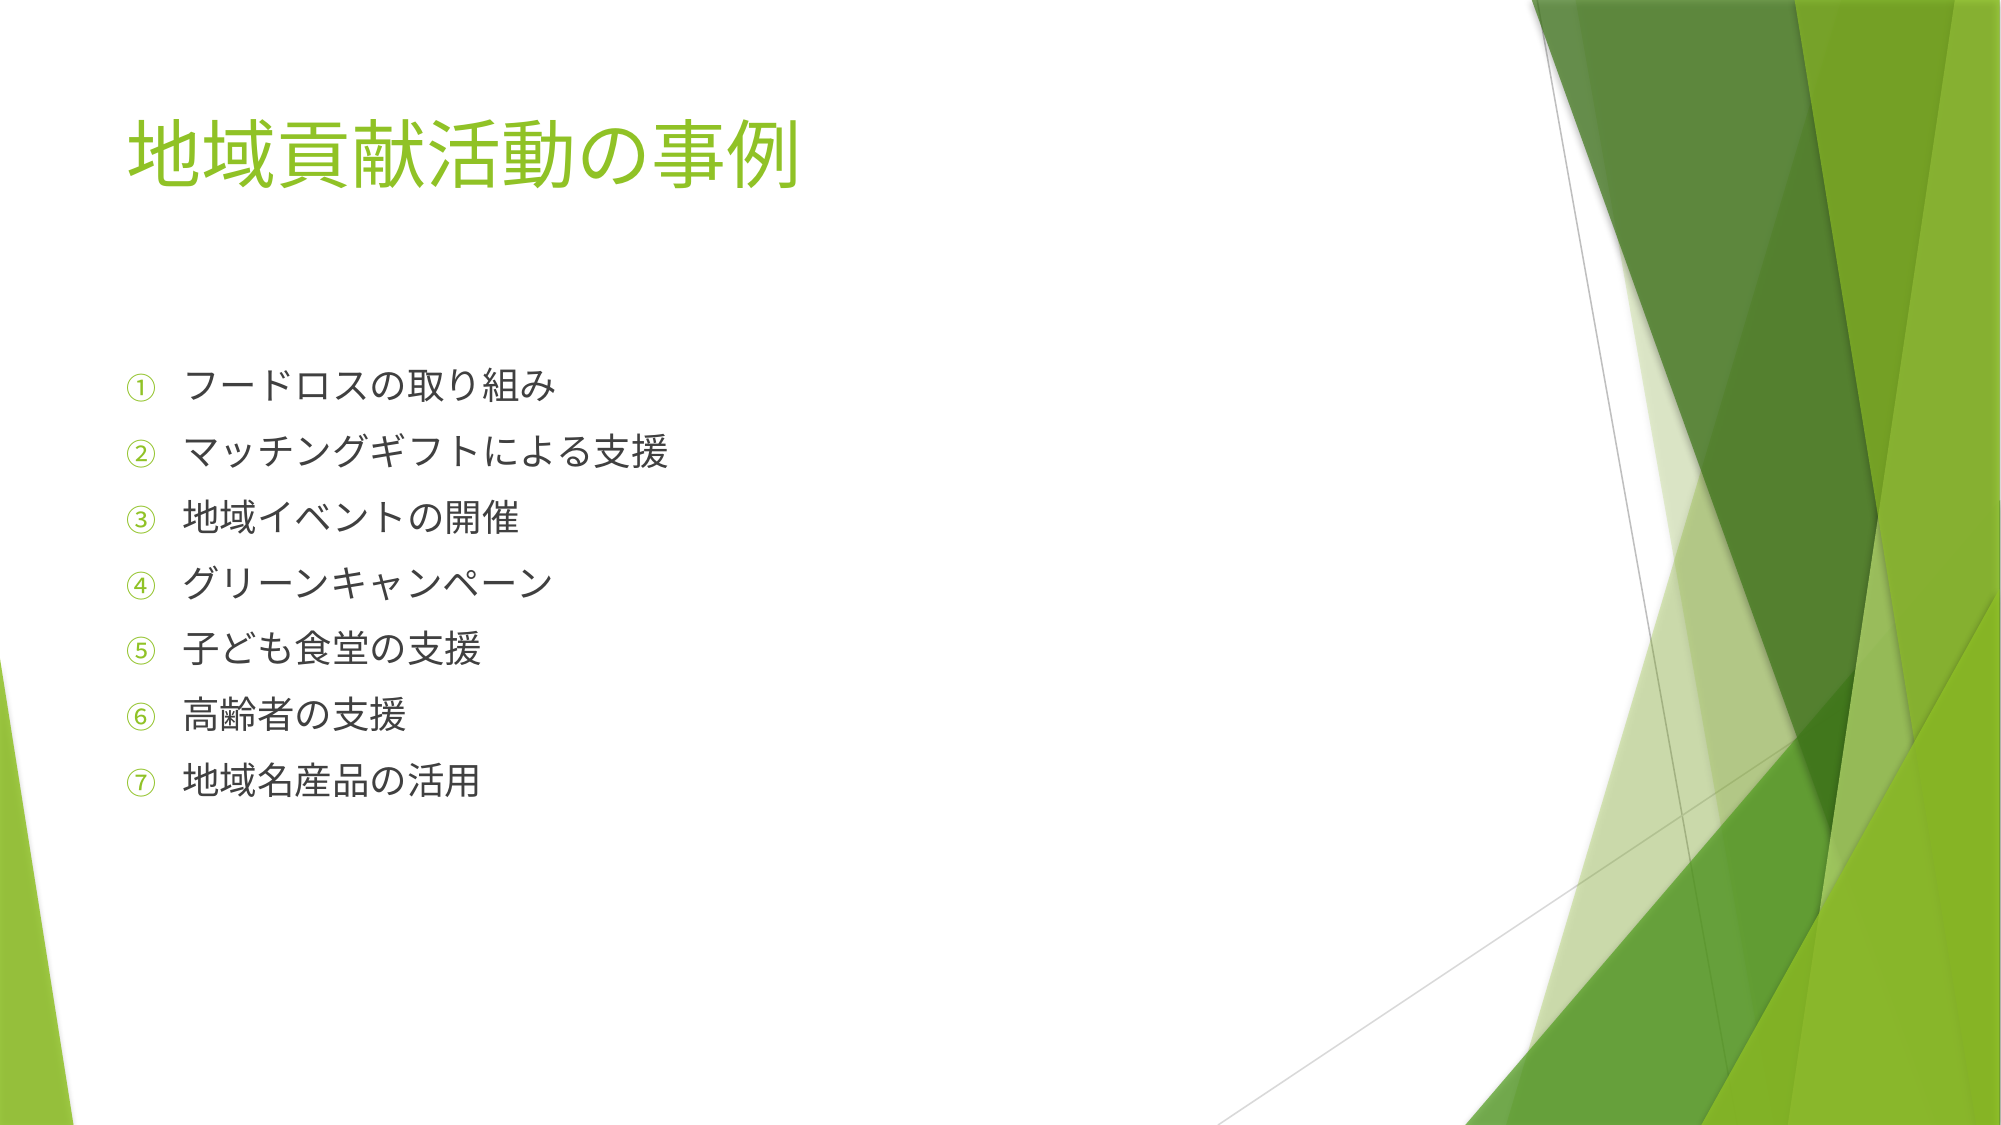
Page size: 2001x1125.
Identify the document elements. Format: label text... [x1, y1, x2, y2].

list フードロスの取り組み マッチングギフトによる支援 地域イベントの開催 グリーンキャンペーン 子ども食堂の支援 高齢者の支援 地域名産品の活用 [111, 354, 1522, 879]
title 地域貢献活動の事例 [111, 99, 1522, 317]
